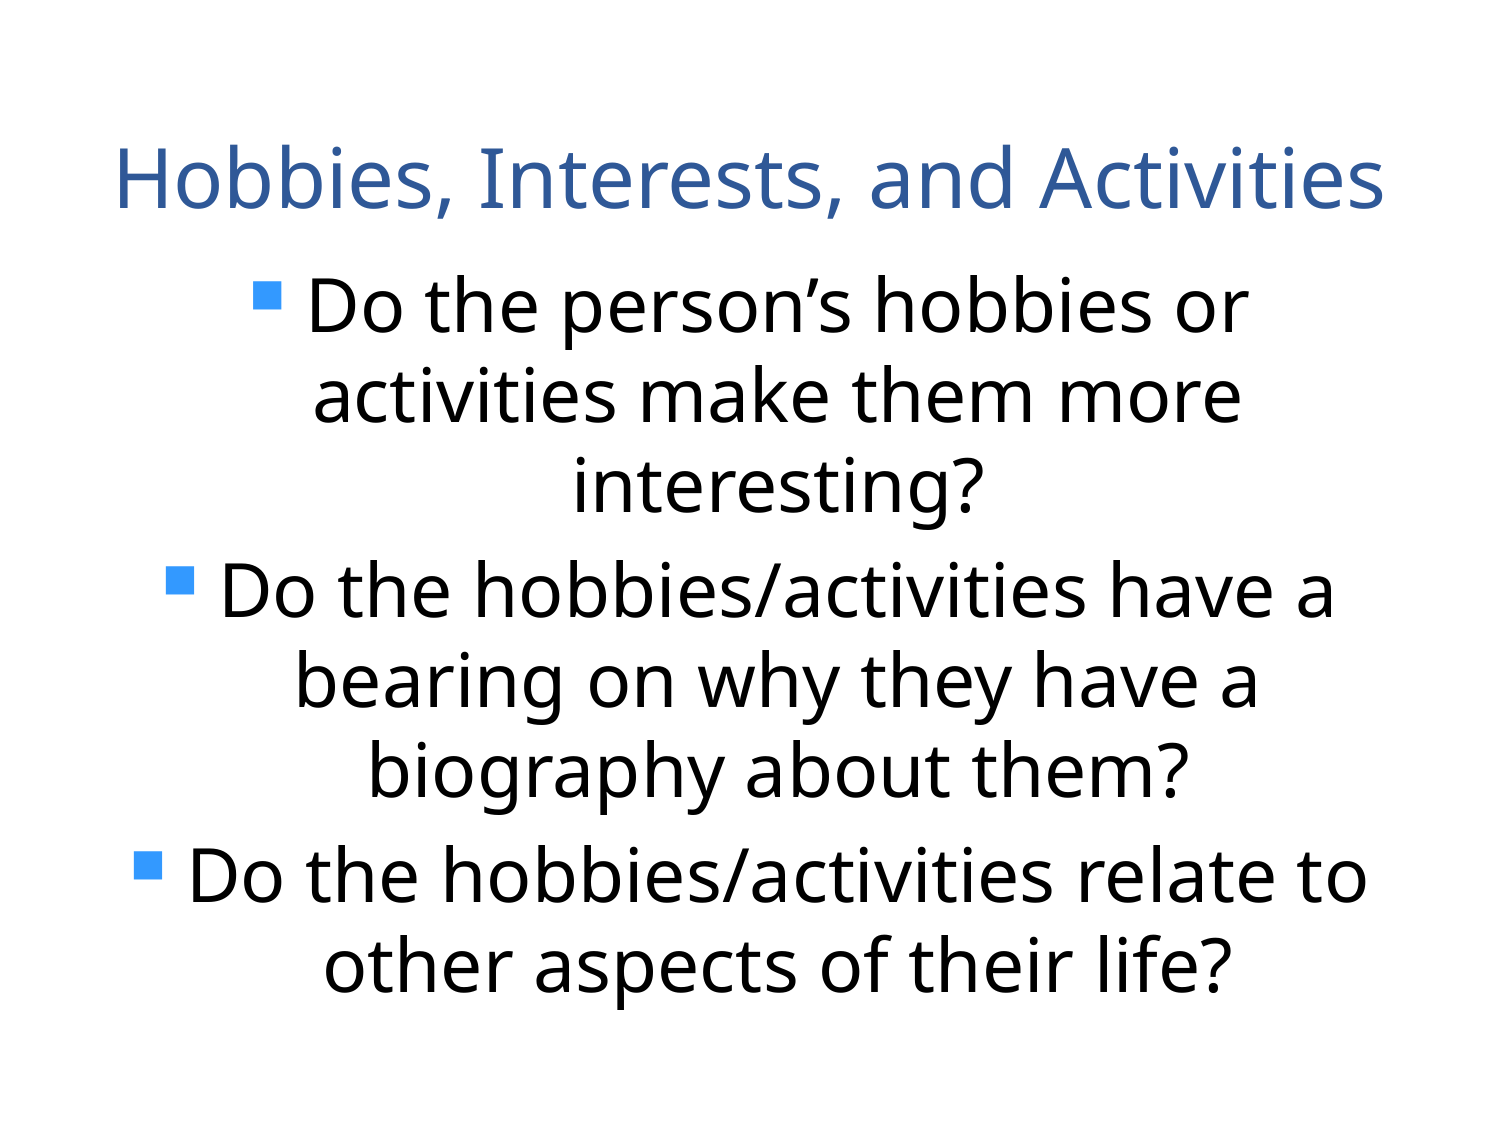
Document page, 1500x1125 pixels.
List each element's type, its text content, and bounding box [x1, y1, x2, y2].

list Do the person’s hobbies or activities make them more interesting? Do the hobbies/activities have a bearing on why they have a biography about them? Do the hobbies/activities relate to other aspects of their life? [75, 249, 1425, 925]
title Hobbies, Interests, and Activities [75, 62, 1425, 249]
